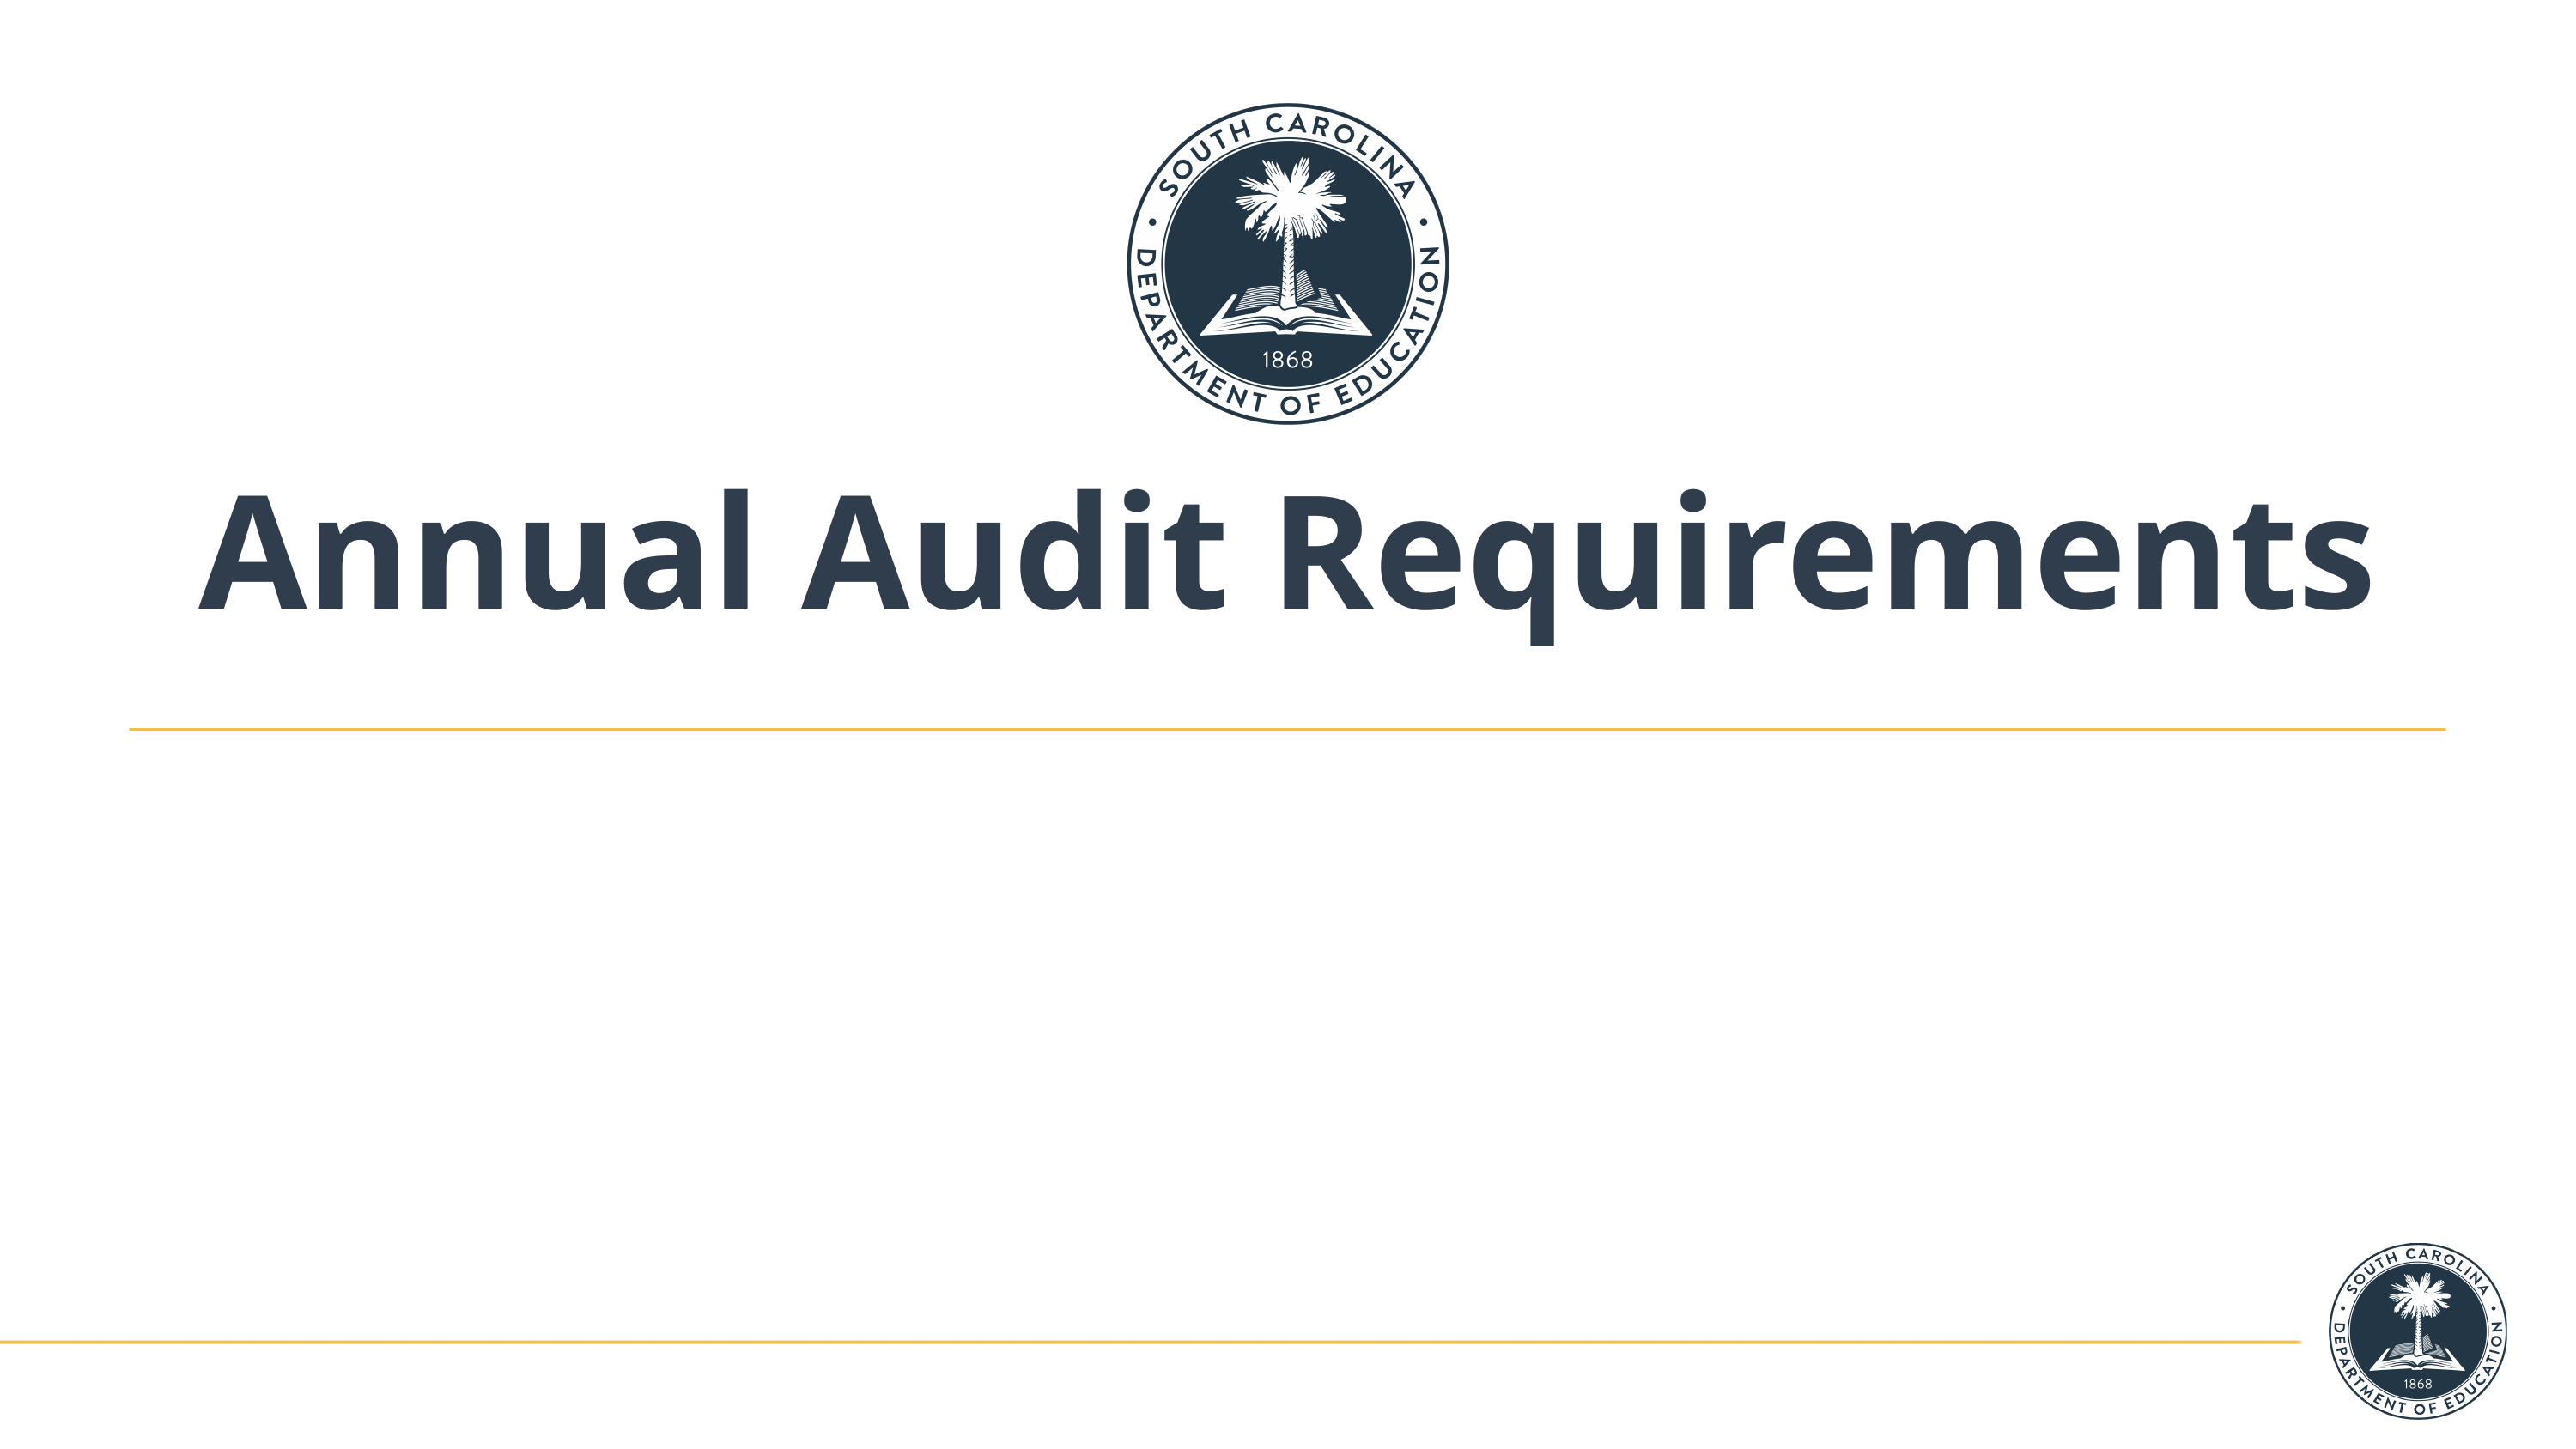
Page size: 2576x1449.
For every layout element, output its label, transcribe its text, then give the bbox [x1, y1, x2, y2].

picture [1127, 103, 1449, 425]
title Annual Audit Requirements [129, 449, 2447, 643]
picture [129, 728, 2447, 731]
picture [2329, 1243, 2507, 1420]
